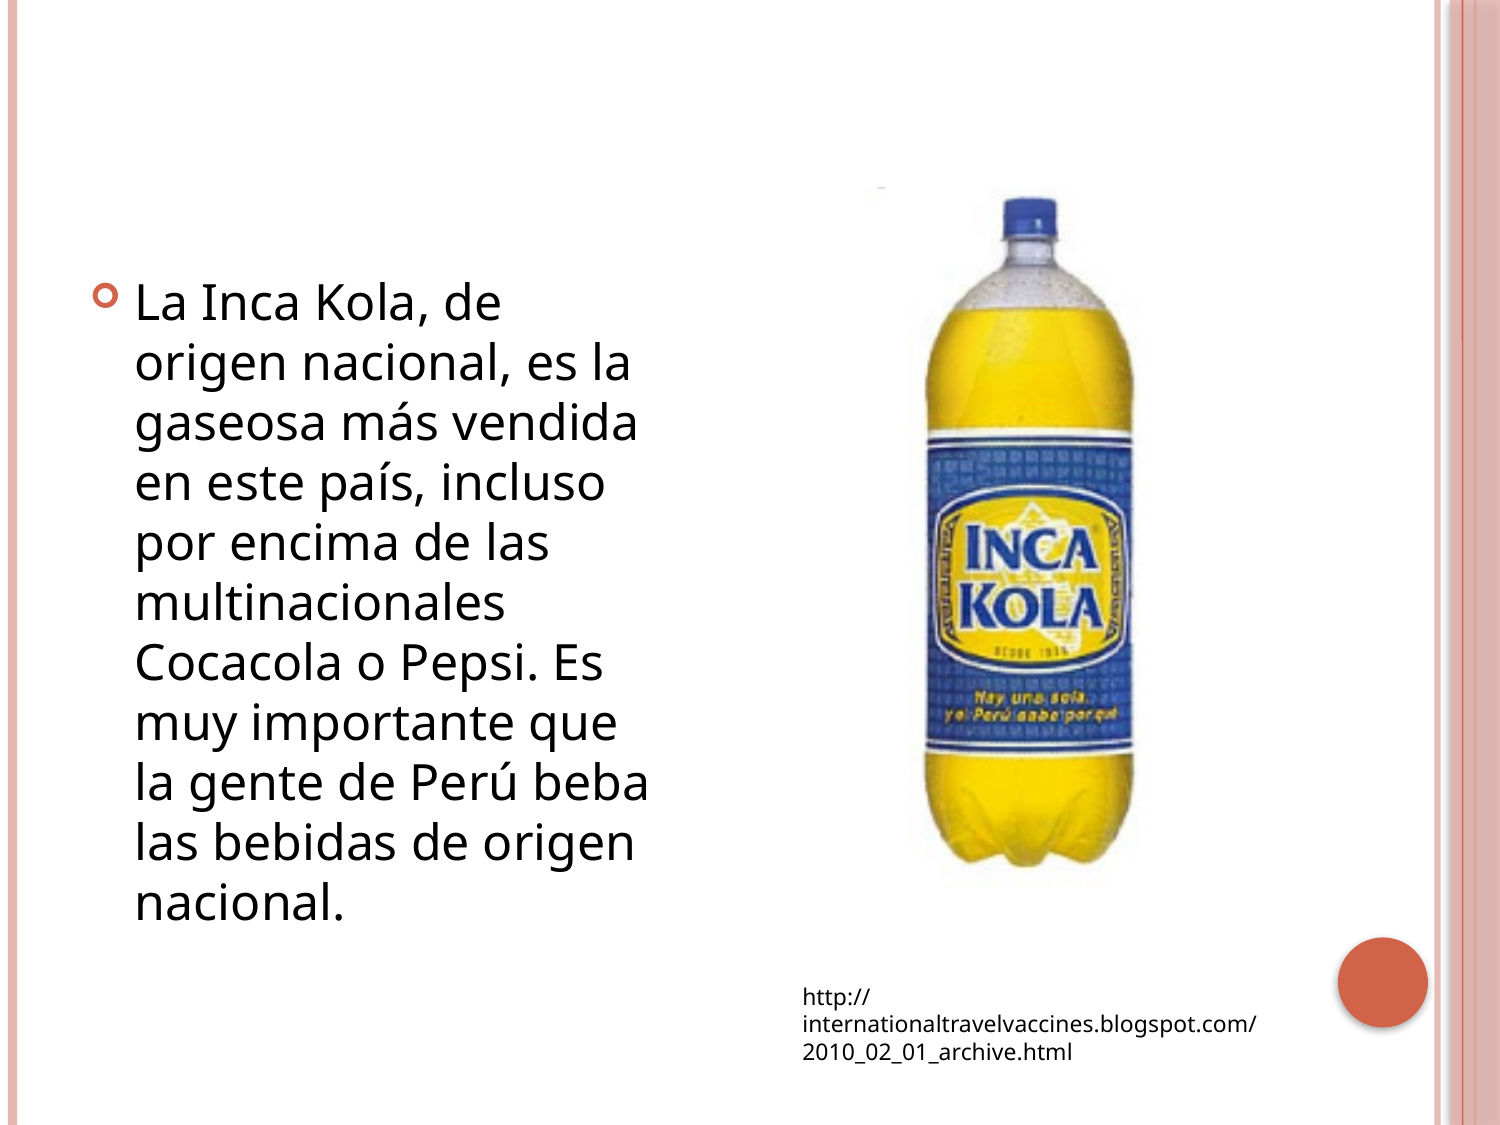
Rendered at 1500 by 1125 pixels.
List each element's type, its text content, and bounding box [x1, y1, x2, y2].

list La Inca Kola, de origen nacional, es la gaseosa más vendida en este país, incluso por encima de las multinacionales Cocacola o Pepsi. Es muy importante que la gente de Perú beba las bebidas de origen nacional. [75, 262, 675, 1013]
text_box http://internationaltravelvaccines.blogspot.com/2010_02_01_archive.html [787, 975, 1288, 1073]
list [724, 186, 1358, 888]
